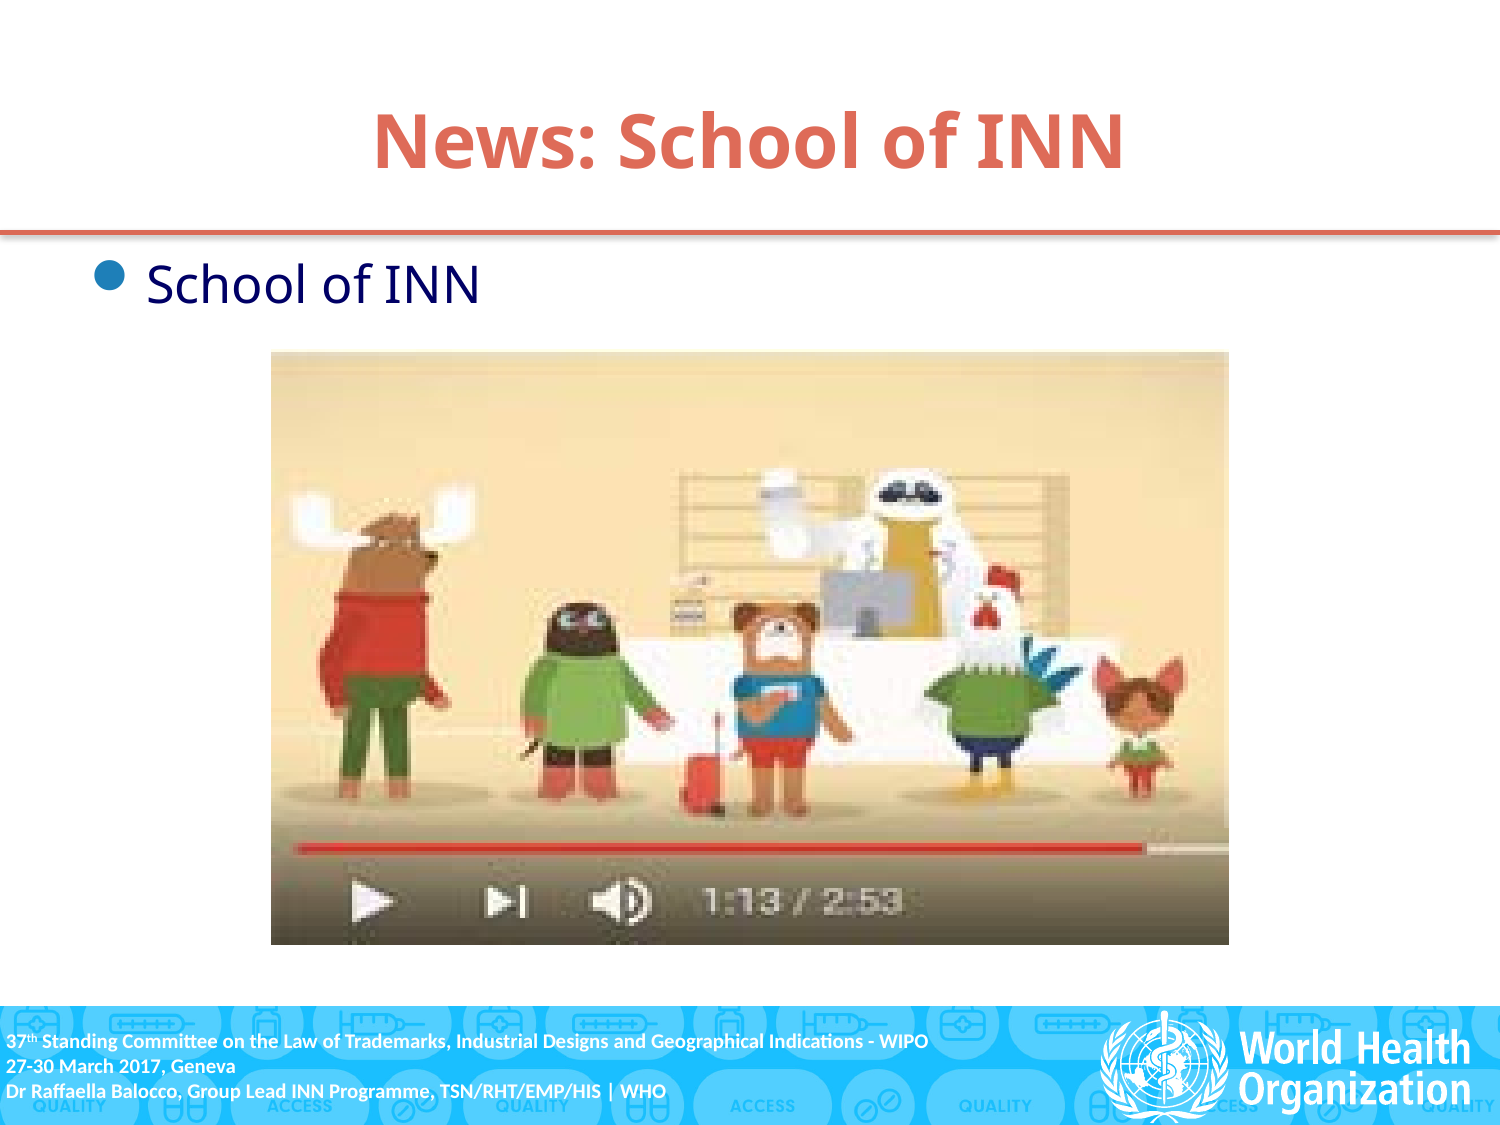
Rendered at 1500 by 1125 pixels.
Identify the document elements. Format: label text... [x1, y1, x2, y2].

list School of INN [75, 243, 1425, 981]
picture [271, 349, 1229, 945]
title News: School of INN [0, 45, 1500, 233]
picture [0, 1006, 1500, 1125]
